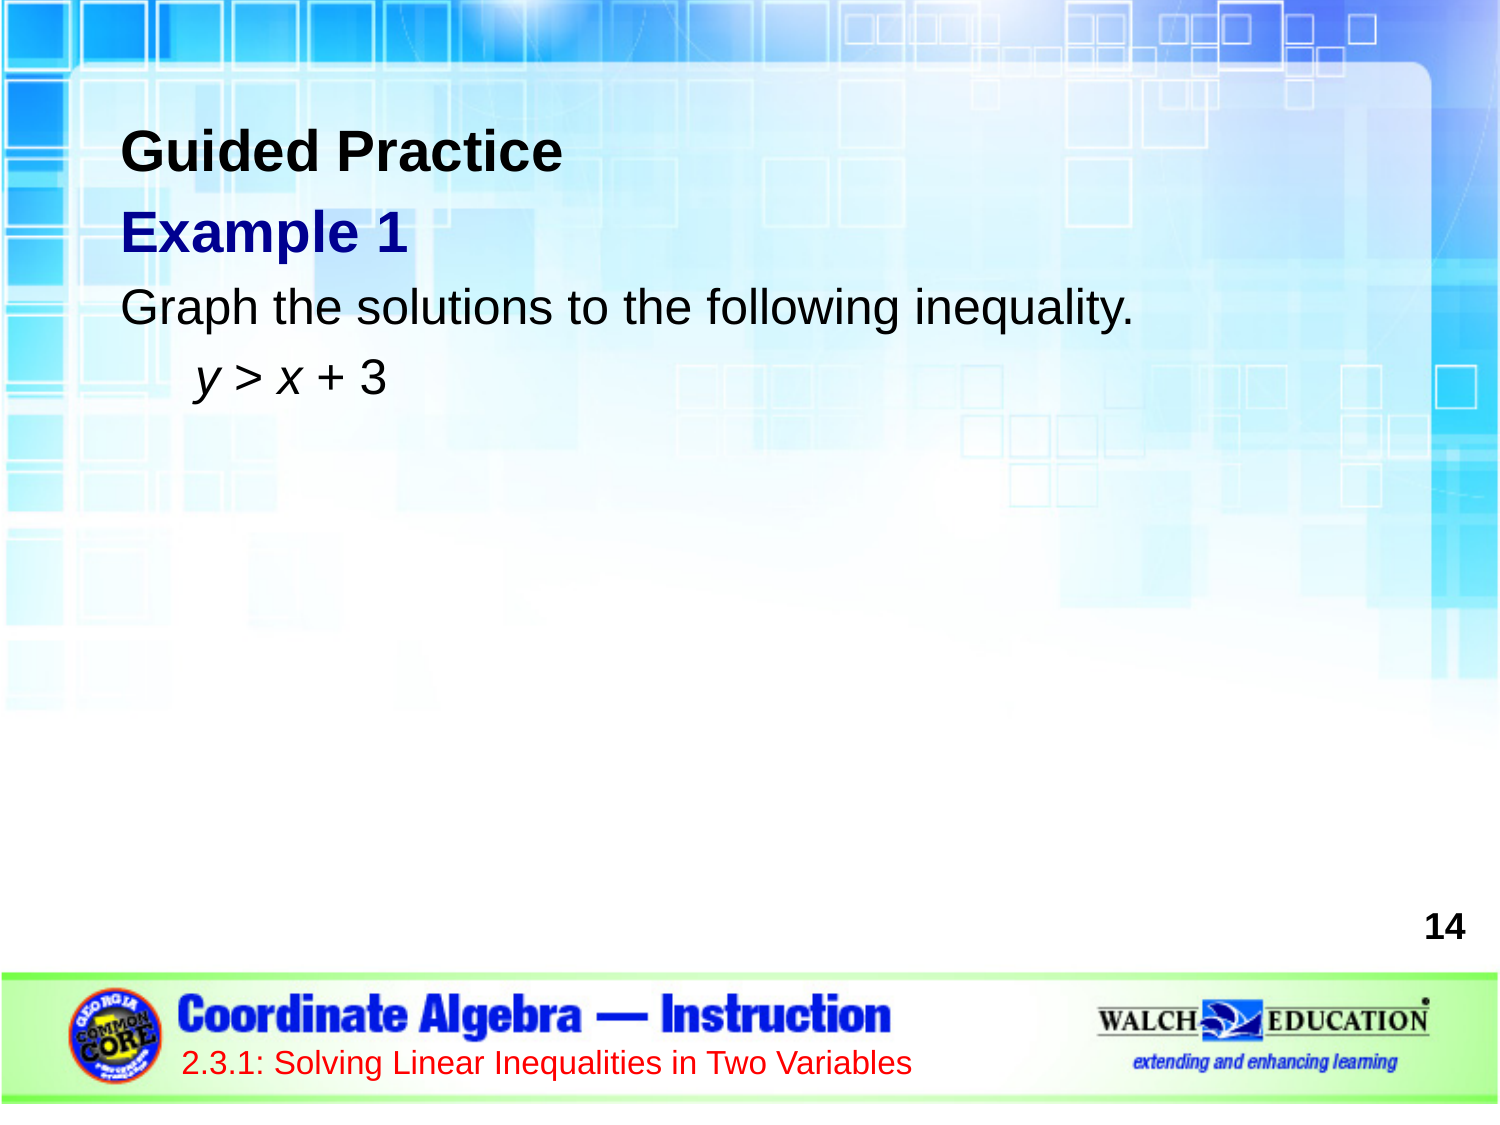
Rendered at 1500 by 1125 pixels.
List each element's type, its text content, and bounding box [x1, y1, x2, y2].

list 2.3.1: Solving Linear Inequalities in Two Variables [166, 1033, 1074, 1078]
subtitle Guided Practice Example 1 Graph the solutions to the following inequality. y > x + 3 [105, 105, 1246, 925]
picture [1, 0, 1500, 1104]
slide_number 14 [1361, 901, 1481, 949]
